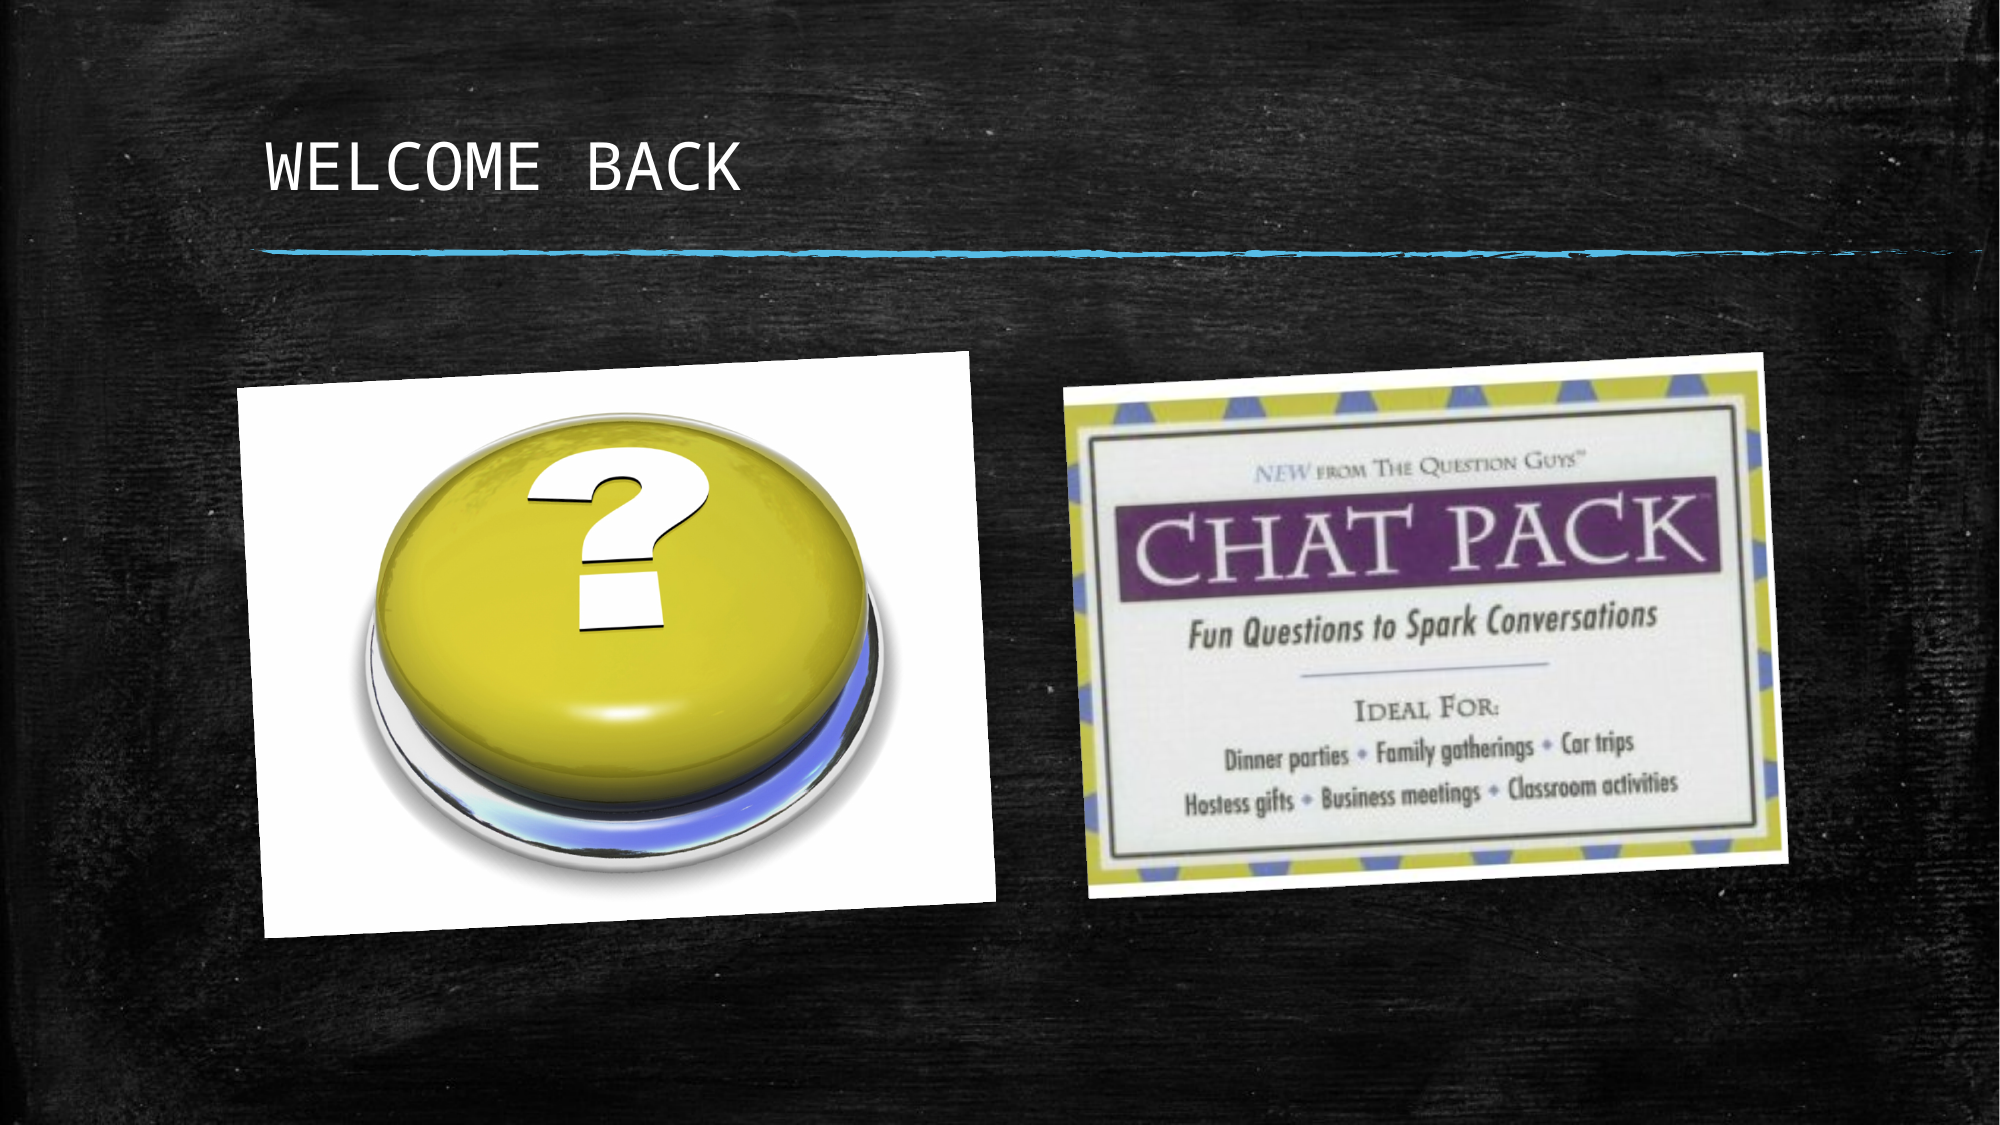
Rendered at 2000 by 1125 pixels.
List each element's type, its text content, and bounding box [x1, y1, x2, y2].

picture [238, 351, 996, 938]
picture [1064, 353, 1788, 898]
title WELCOME BACK [249, 45, 1750, 213]
